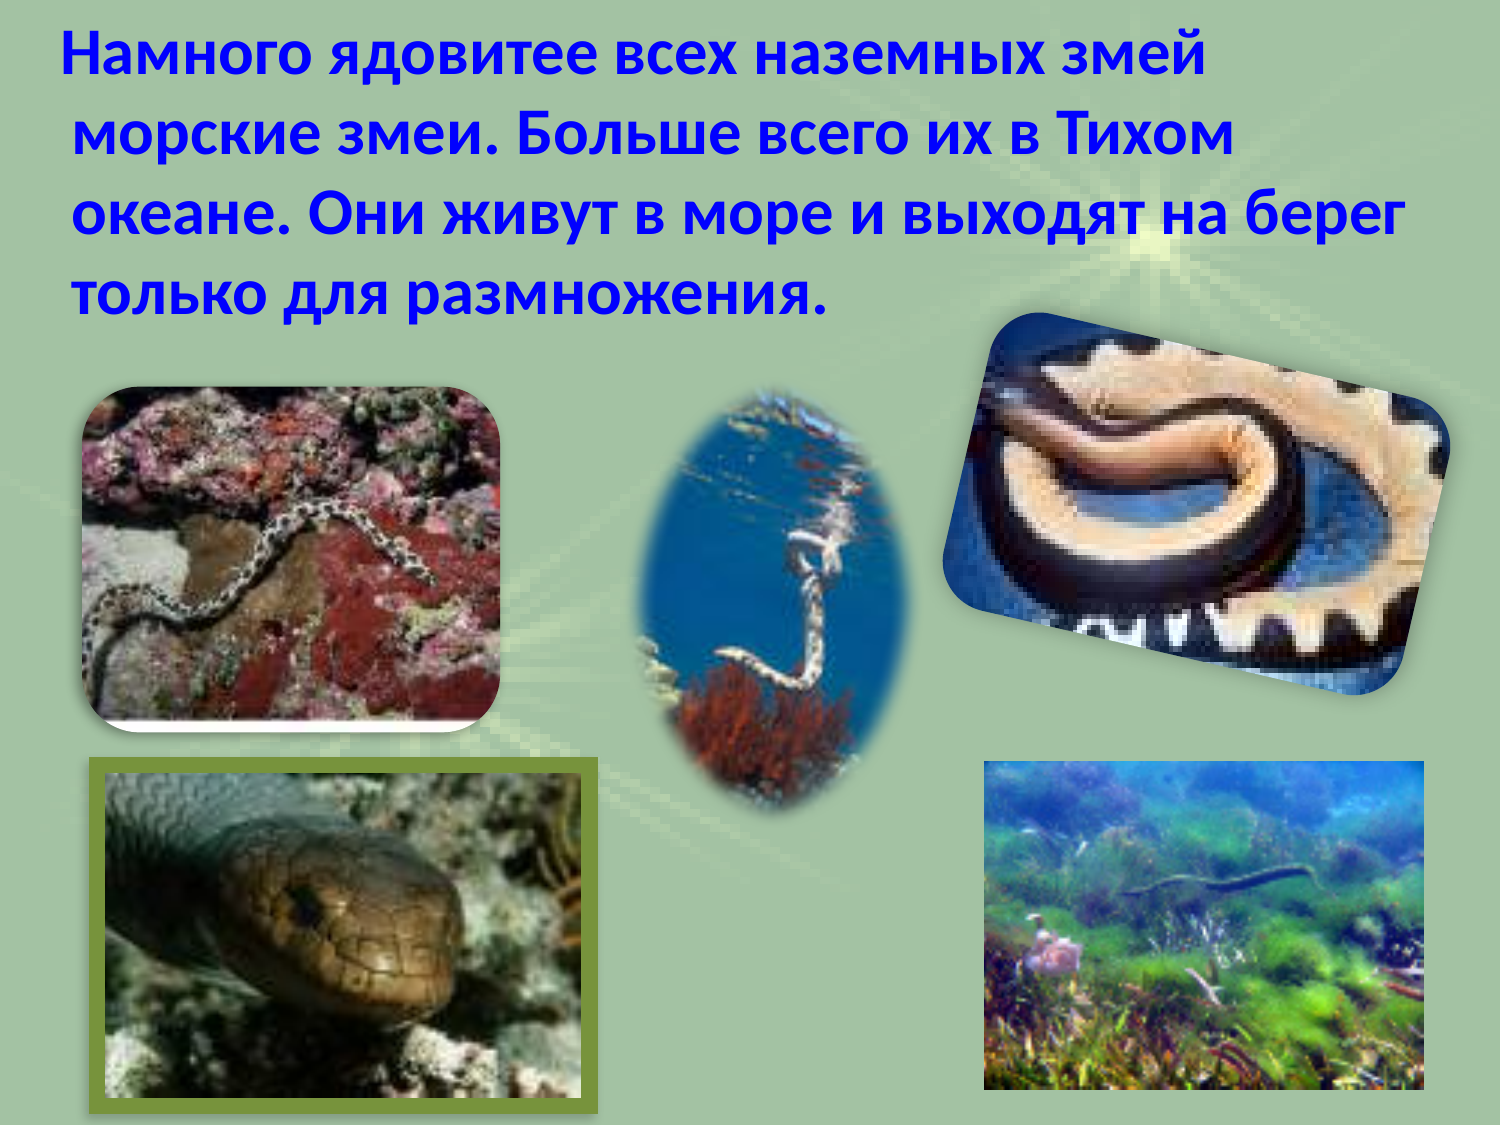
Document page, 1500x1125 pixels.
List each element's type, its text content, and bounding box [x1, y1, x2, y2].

picture [0, 0, 1500, 1125]
list Намного ядовитее всех наземных змей морские змеи. Больше всего их в Тихом океане. Они живут в море и выходят на берег только для размножения. [0, 0, 1442, 422]
